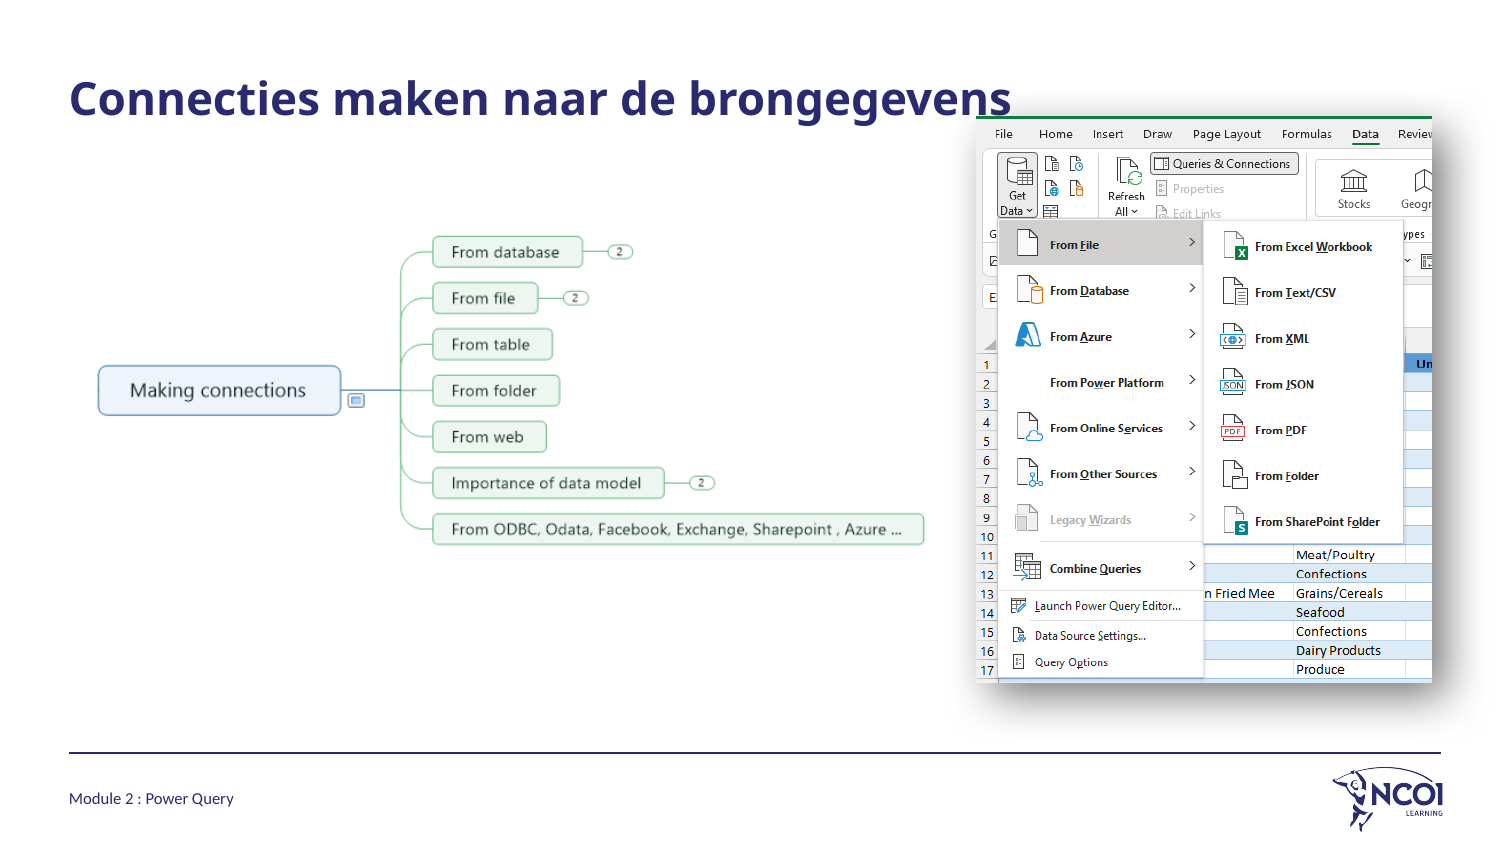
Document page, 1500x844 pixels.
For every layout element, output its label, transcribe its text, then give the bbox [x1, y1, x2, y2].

picture [1310, 743, 1465, 844]
title Connecties maken naar de brongegevens [68, 23, 1264, 125]
picture [976, 116, 1432, 683]
footer Module 2 : Power Query [53, 775, 561, 821]
picture [53, 190, 970, 618]
